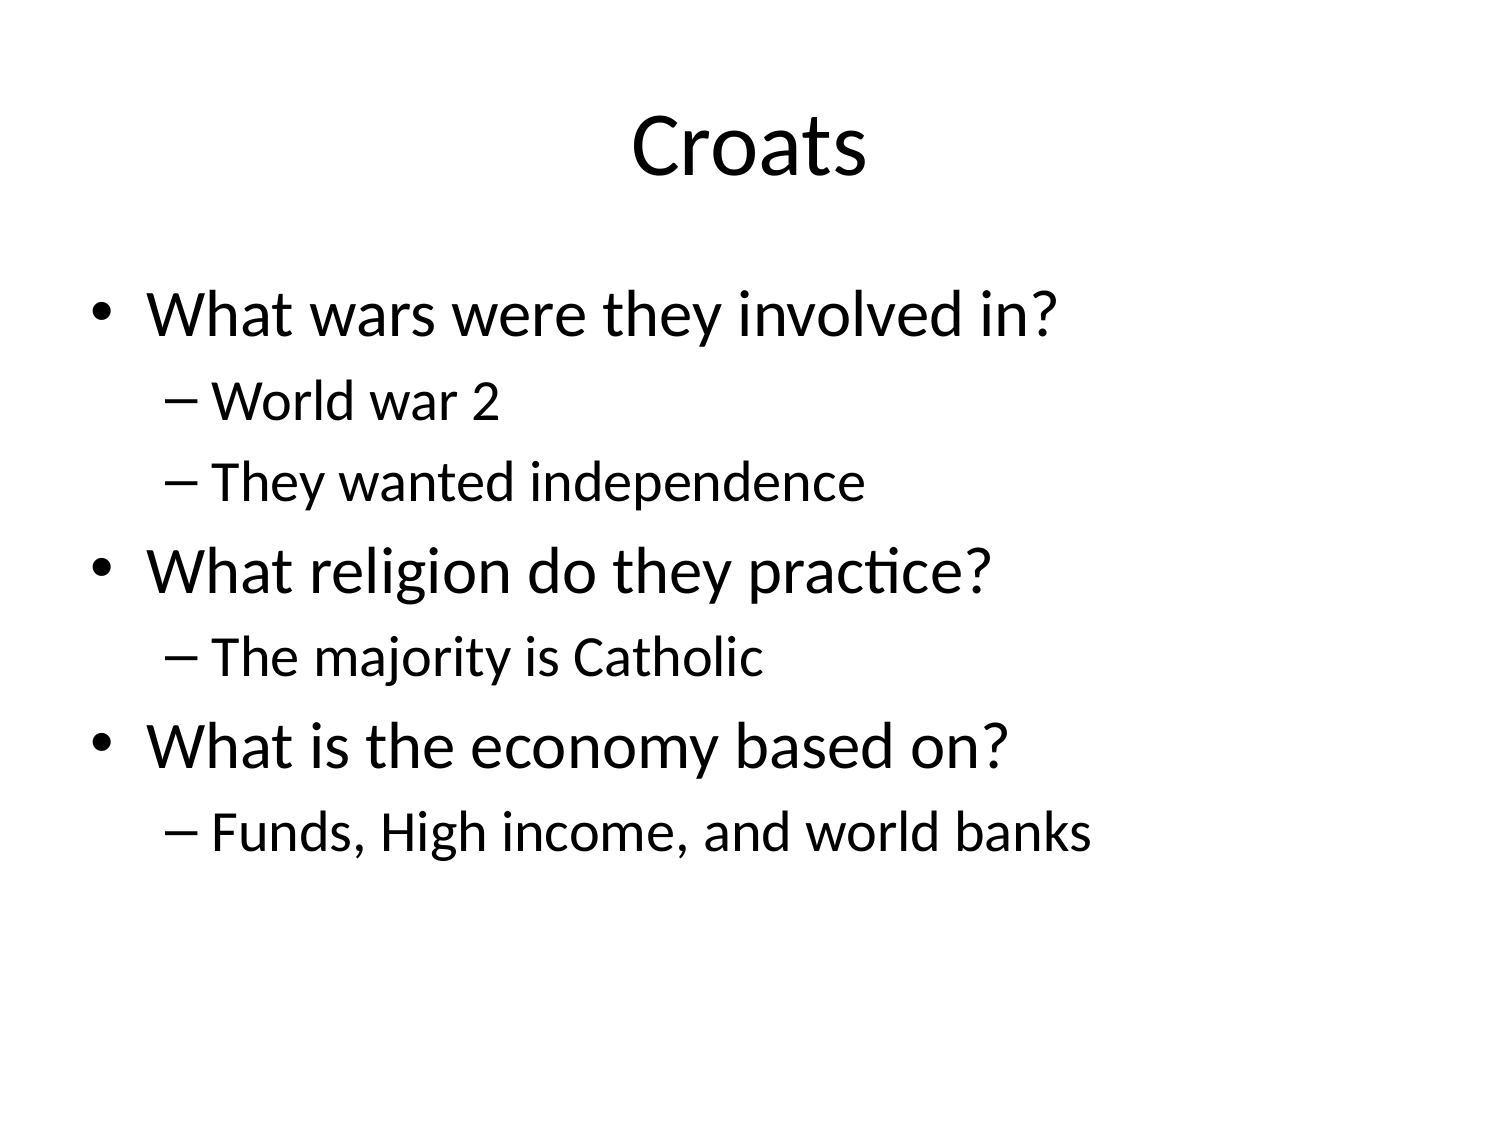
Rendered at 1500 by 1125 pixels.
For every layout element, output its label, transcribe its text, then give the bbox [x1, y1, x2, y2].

title Croats [75, 45, 1425, 233]
list What wars were they involved in? World war 2 They wanted independence What religion do they practice? The majority is Catholic What is the economy based on? Funds, High income, and world banks [75, 262, 1425, 1005]
